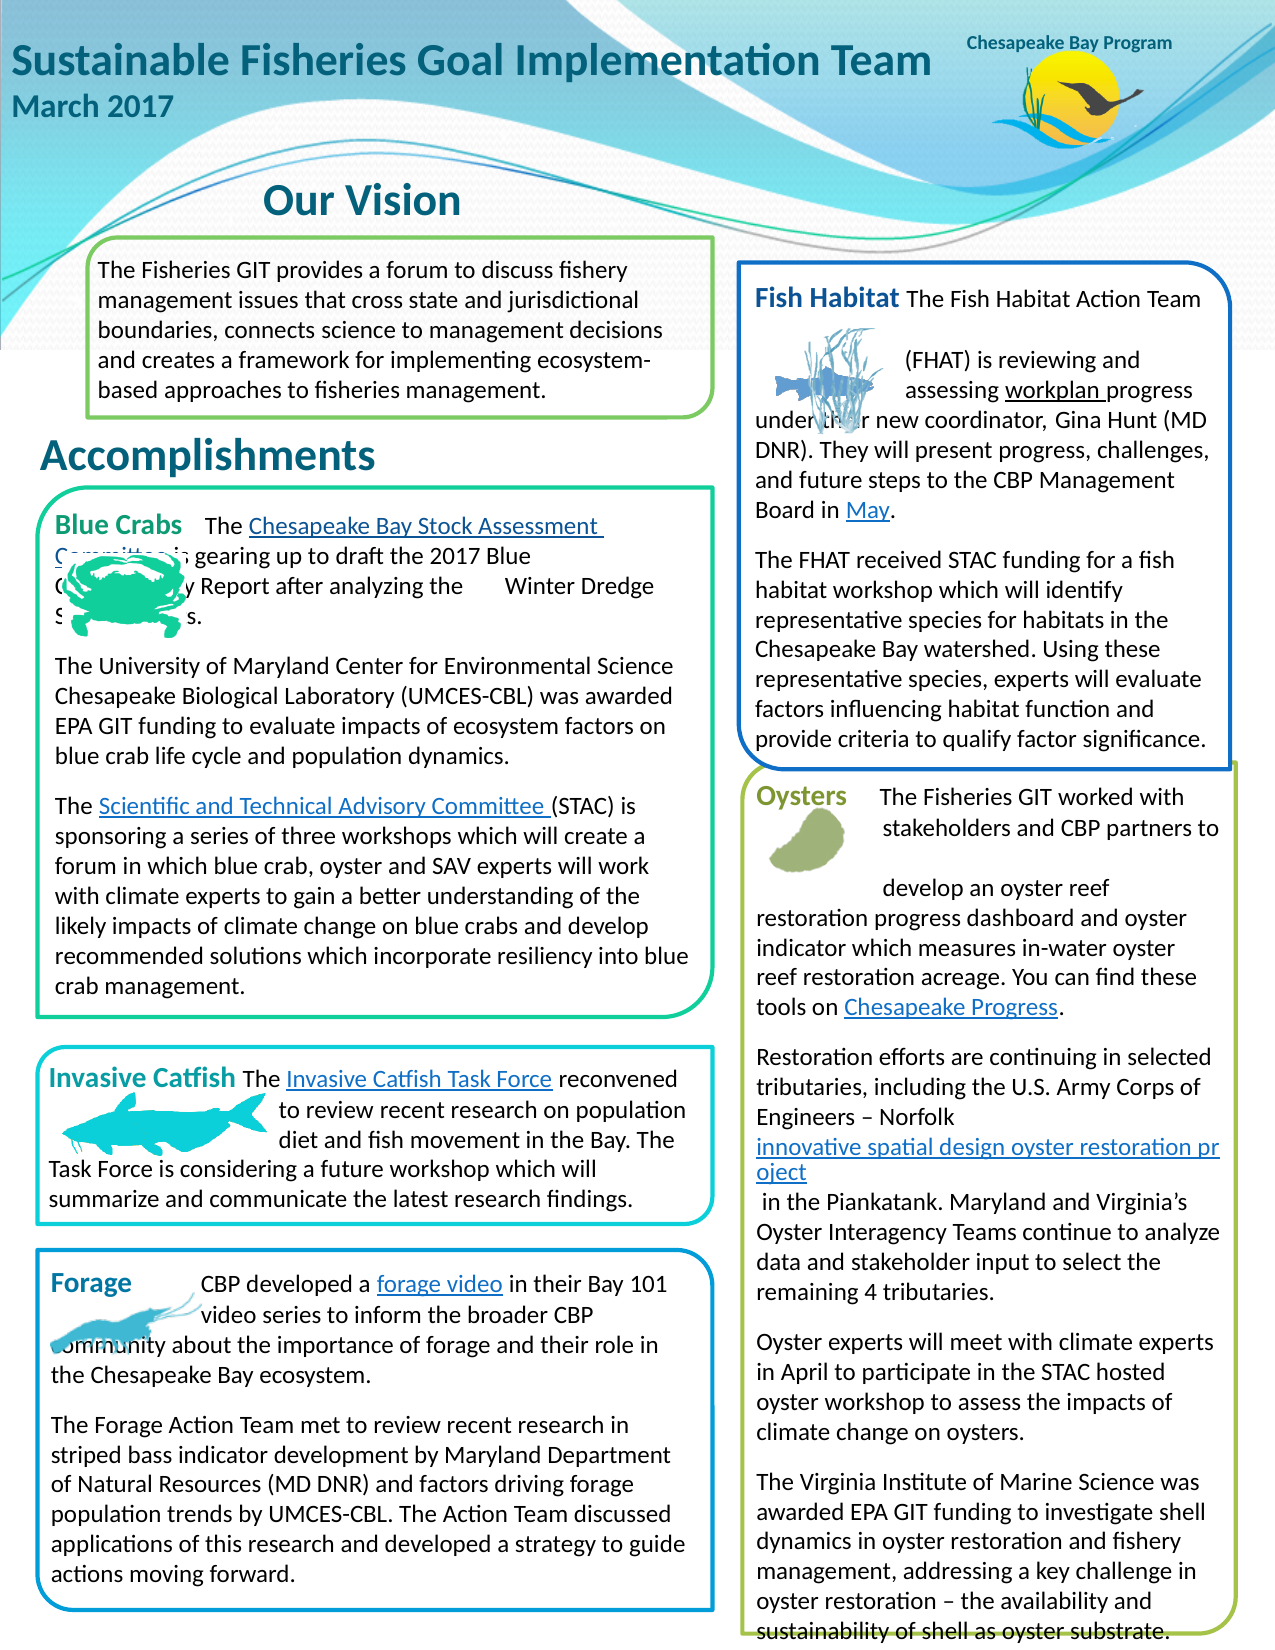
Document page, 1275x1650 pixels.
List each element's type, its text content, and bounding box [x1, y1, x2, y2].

picture [62, 552, 187, 638]
text_box Blue Crabs The Chesapeake Bay Stock Assessment Committee is gearing up to draft the 2017 Blue Crab Advisory Report after analyzing the Winter Dredge Survey results. The University of Maryland Center for Environmental Science Chesapeake Biological Laboratory (UMCES-CBL) was awarded EPA GIT funding to evaluate impacts of ecosystem factors on blue crab life cycle and population dynamics. The Scientific and Technical Advisory Committee (STAC) is sponsoring a series of three workshops which will create a forum in which blue crab, oyster and SAV experts will work with climate experts to gain a better understanding of the likely impacts of climate change on blue crabs and develop recommended solutions which incorporate resiliency into blue crab management. [35, 485, 715, 1020]
picture [783, 806, 834, 886]
picture [49, 1291, 202, 1355]
text_box Invasive Catfish The Invasive Catfish Task Force reconvened to review recent research on population diet and fish movement in the Bay. The Task Force is considering a future workshop which will summarize and communicate the latest research findings. [35, 1044, 715, 1227]
picture [0, 0, 1275, 453]
text_box Forage CBP developed a forage video in their Bay 101 video series to inform the broader CBP community about the importance of forage and their role in the Chesapeake Bay ecosystem. The Forage Action Team met to review recent research in striped bass indicator development by Maryland Department of Natural Resources (MD DNR) and factors driving forage population trends by UMCES-CBL. The Action Team discussed applications of this research and developed a strategy to guide actions moving forward. [35, 1247, 715, 1613]
text_box Oysters The Fisheries GIT worked with stakeholders and CBP partners to develop an oyster reef restoration progress dashboard and oyster indicator which measures in-water oyster reef restoration acreage. You can find these tools on Chesapeake Progress. Restoration efforts are continuing in selected tributaries, including the U.S. Army Corps of Engineers – Norfolk innovative spatial design oyster restoration project in the Piankatank. Maryland and Virginia’s Oyster Interagency Teams continue to analyze data and stakeholder input to select the remaining 4 tributaries. Oyster experts will meet with climate experts in April to participate in the STAC hosted oyster workshop to assess the impacts of climate change on oysters. The Virginia Institute of Marine Science was awarded EPA GIT funding to investigate shell dynamics in oyster restoration and fishery management, addressing a key challenge in oyster restoration – the availability and sustainability of shell as oyster substrate. [740, 760, 1238, 1636]
picture [62, 1092, 267, 1156]
text_box Accomplishments [24, 416, 420, 487]
text_box The Fisheries GIT provides a forum to discuss fishery management issues that cross state and jurisdictional boundaries, connects science to management decisions and creates a framework for implementing ecosystem-based approaches to fisheries management. [85, 360, 715, 420]
text_box Fish Habitat The Fish Habitat Action Team (FHAT) is reviewing and assessing workplan progress under their new coordinator, Gina Hunt (MD DNR). They will present progress, challenges, and future steps to the CBP Management Board in May. The FHAT received STAC funding for a fish habitat workshop which will identify representative species for habitats in the Chesapeake Bay watershed. Using these representative species, experts will evaluate factors influencing habitat function and provide criteria to qualify factor significance. [736, 360, 1233, 772]
